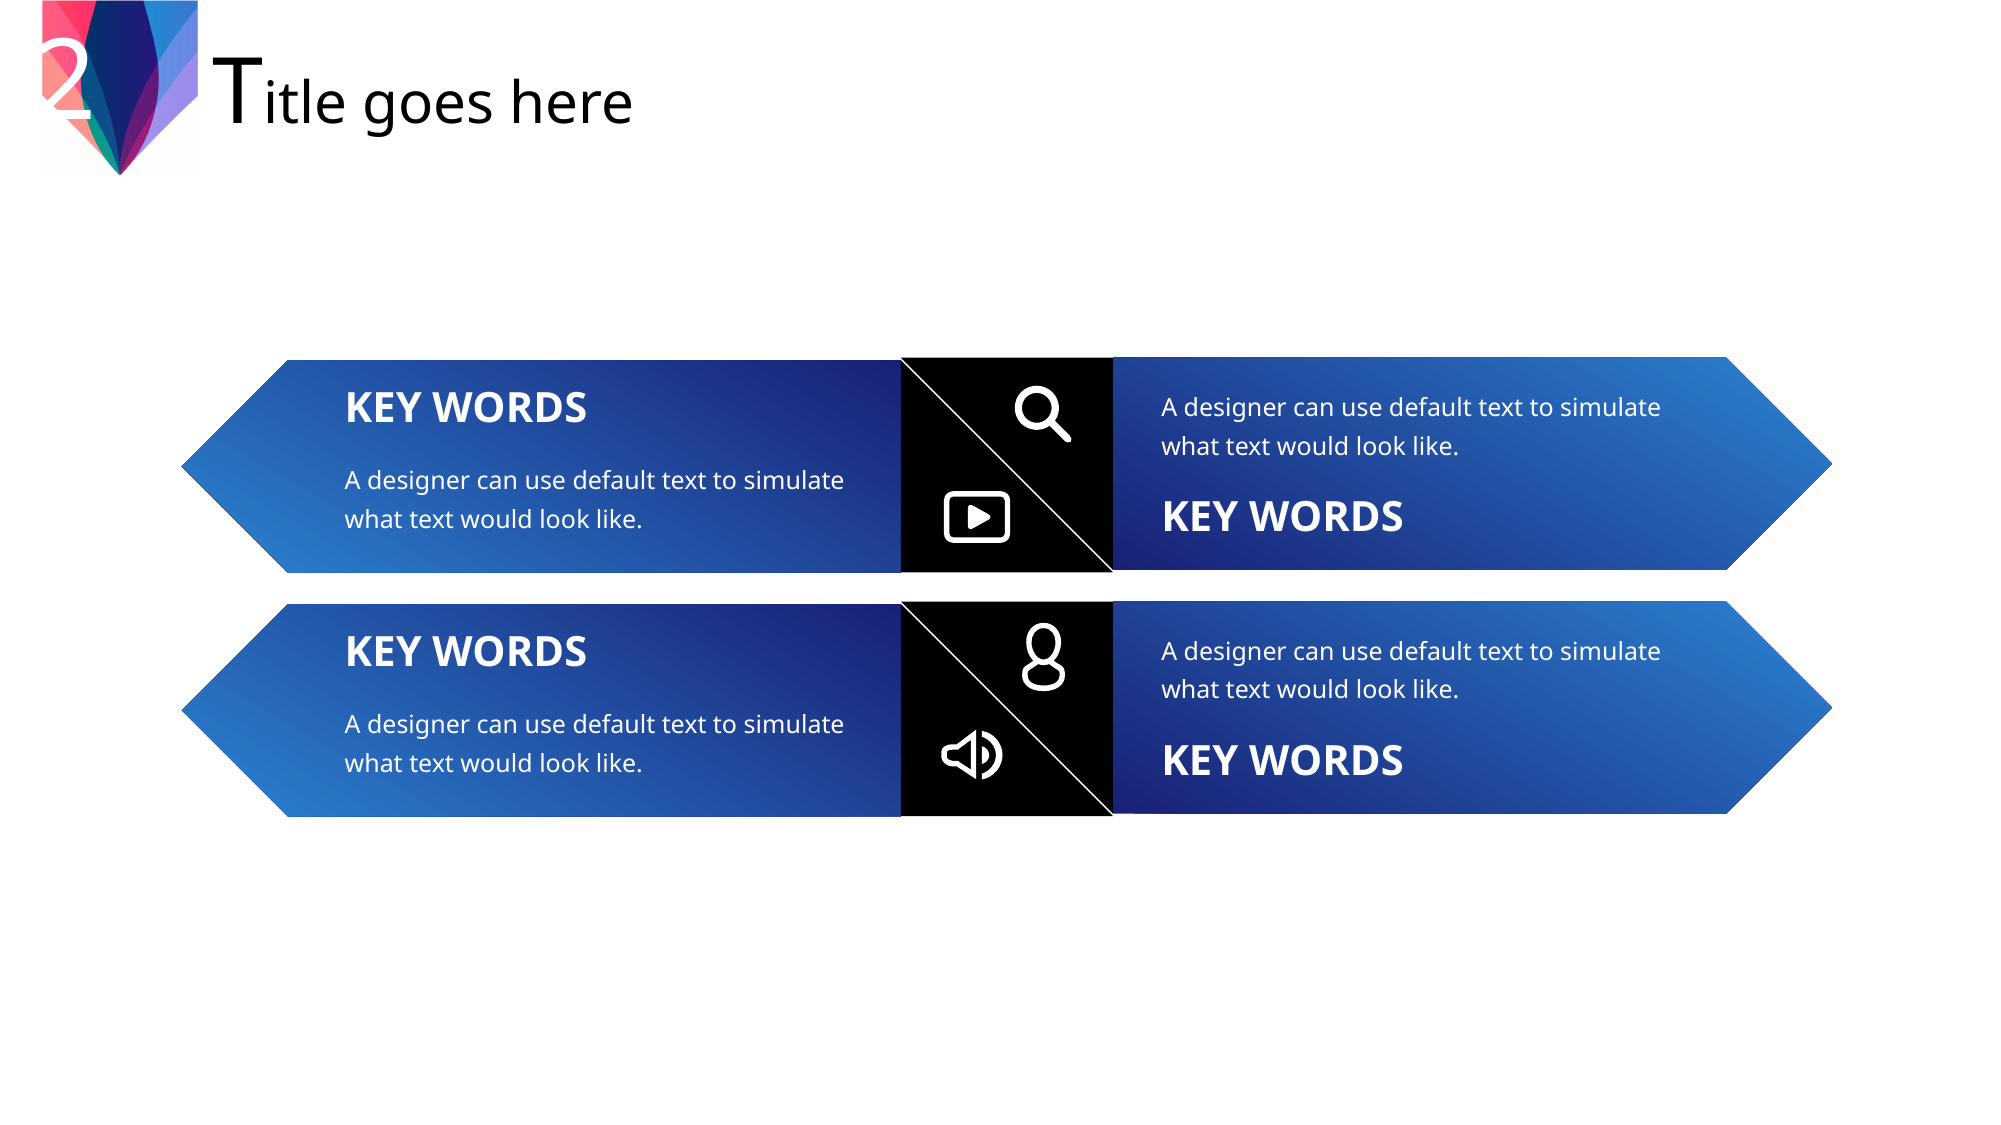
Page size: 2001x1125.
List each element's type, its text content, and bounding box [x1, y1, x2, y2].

text_box KEY WORDS [1146, 726, 1684, 791]
text_box A designer can use default text to simulate what text would look like. [1146, 618, 1684, 712]
text_box [899, 360, 1116, 574]
text_box [1113, 600, 1832, 815]
text_box [181, 603, 900, 818]
text_box [1014, 385, 1072, 443]
text_box [1022, 622, 1065, 692]
text_box [898, 600, 1114, 814]
text_box A designer can use default text to simulate what text would look like. [329, 692, 868, 786]
text_box KEY WORDS [1146, 482, 1684, 548]
text_box KEY WORDS [329, 617, 868, 683]
text_box [898, 356, 1114, 570]
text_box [941, 729, 1003, 780]
text_box [1113, 356, 1832, 571]
text_box A designer can use default text to simulate what text would look like. [329, 448, 868, 542]
text_box A designer can use default text to simulate what text would look like. [1146, 374, 1684, 468]
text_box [17, 0, 666, 177]
text_box KEY WORDS [329, 373, 868, 439]
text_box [943, 491, 1011, 543]
text_box [899, 604, 1116, 818]
text_box [181, 359, 900, 574]
